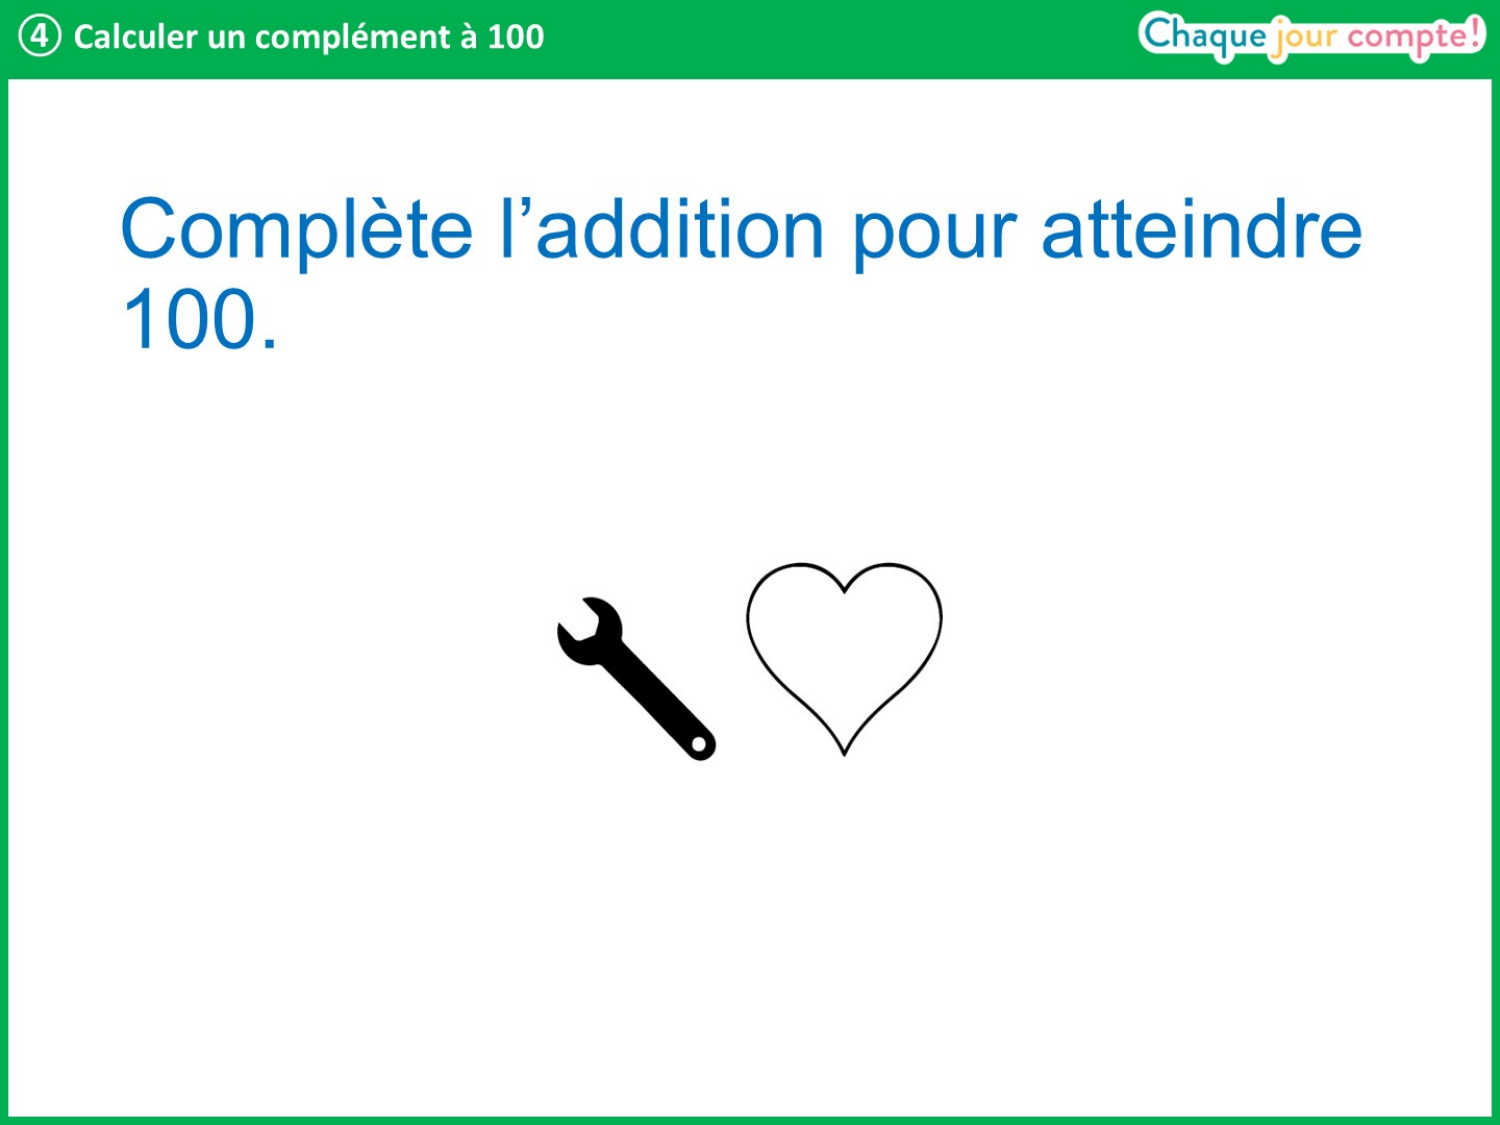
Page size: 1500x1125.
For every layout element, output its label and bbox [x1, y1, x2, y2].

list [0, 0, 1500, 1125]
